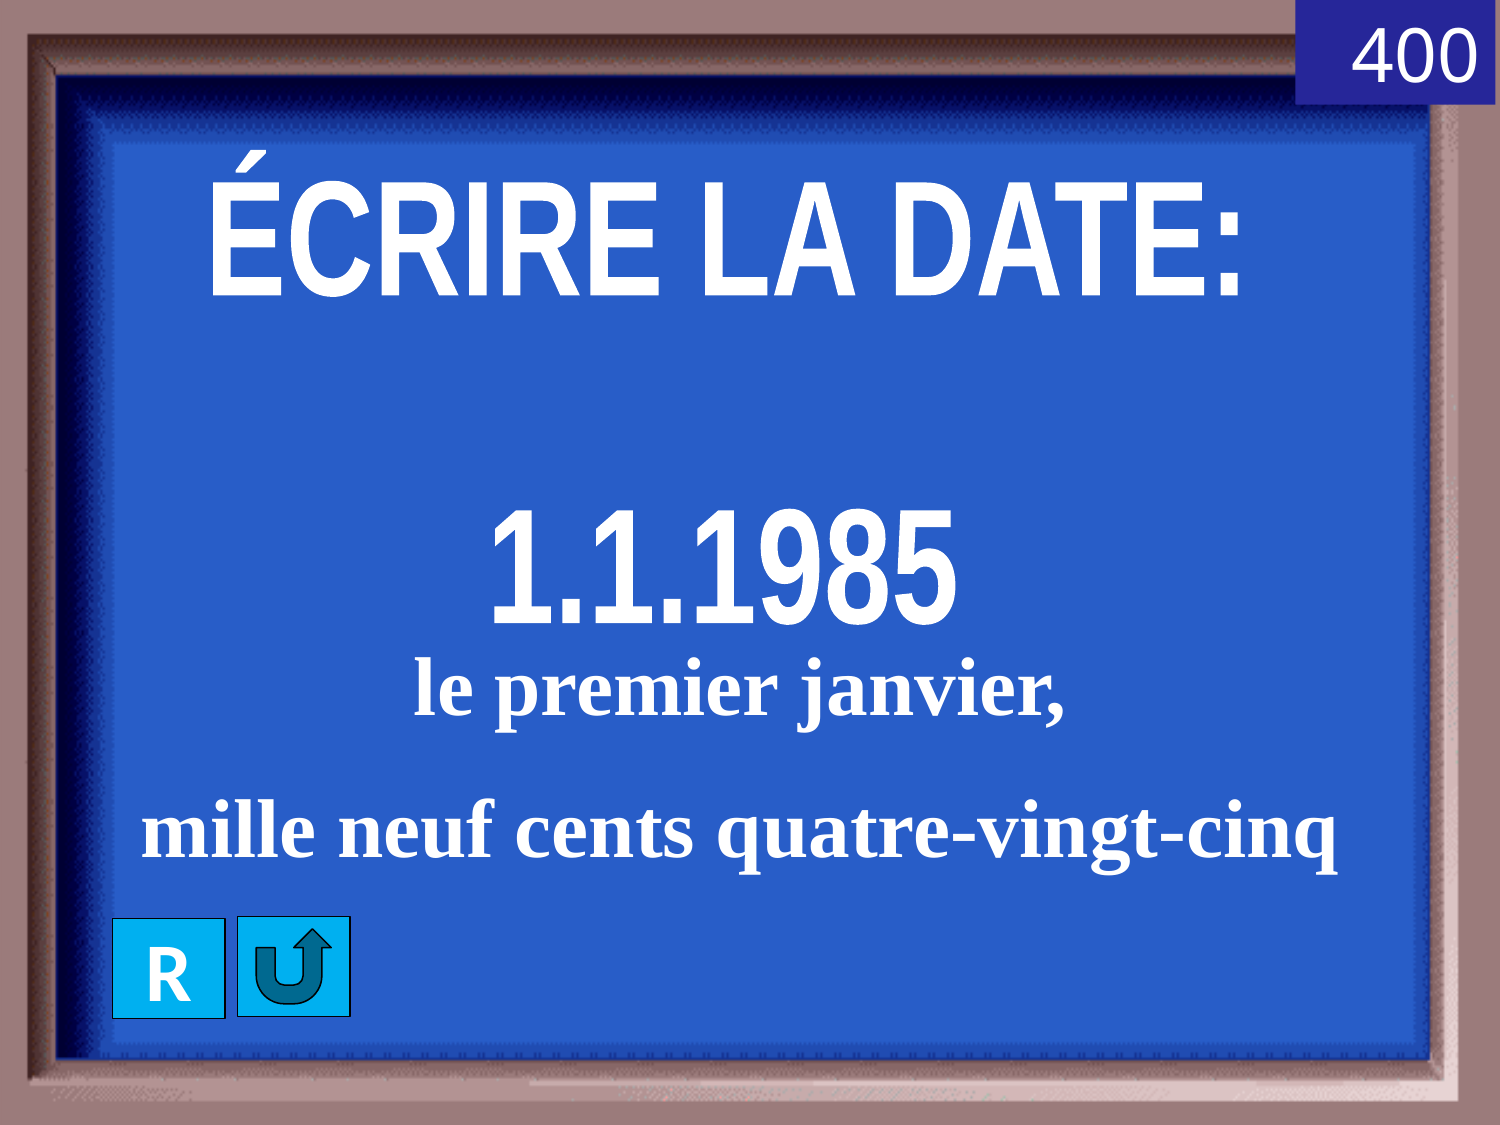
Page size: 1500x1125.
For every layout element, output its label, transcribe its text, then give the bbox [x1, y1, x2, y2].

text_box le premier janvier, mille neuf cents quatre-vingt-cinq [62, 624, 1419, 882]
text_box 400 [1295, 0, 1496, 105]
text_box [237, 916, 351, 1017]
text_box R [112, 918, 226, 1019]
picture [0, 0, 1500, 1125]
